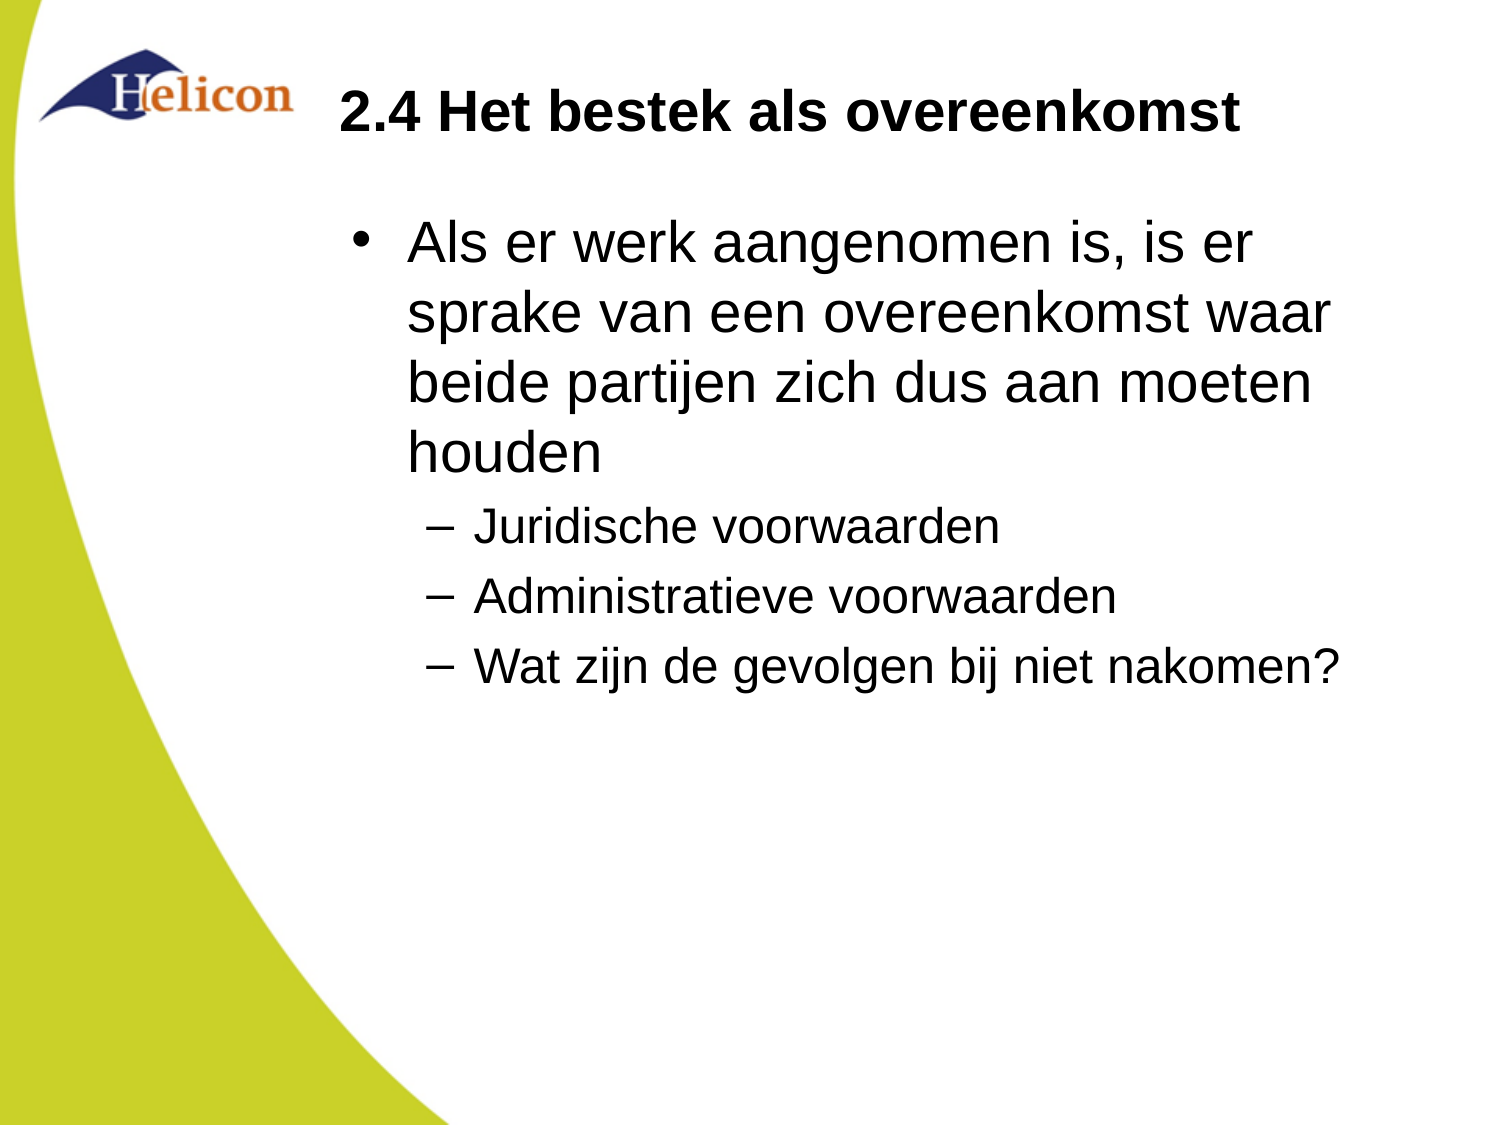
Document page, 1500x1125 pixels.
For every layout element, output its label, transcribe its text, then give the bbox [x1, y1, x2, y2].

list Als er werk aangenomen is, is er sprake van een overeenkomst waar beide partijen zich dus aan moeten houden Juridische voorwaarden Administratieve voorwaarden Wat zijn de gevolgen bij niet nakomen? [336, 196, 1425, 1005]
picture [0, 0, 1500, 1125]
title 2.4 Het bestek als overeenkomst [324, 54, 1415, 161]
